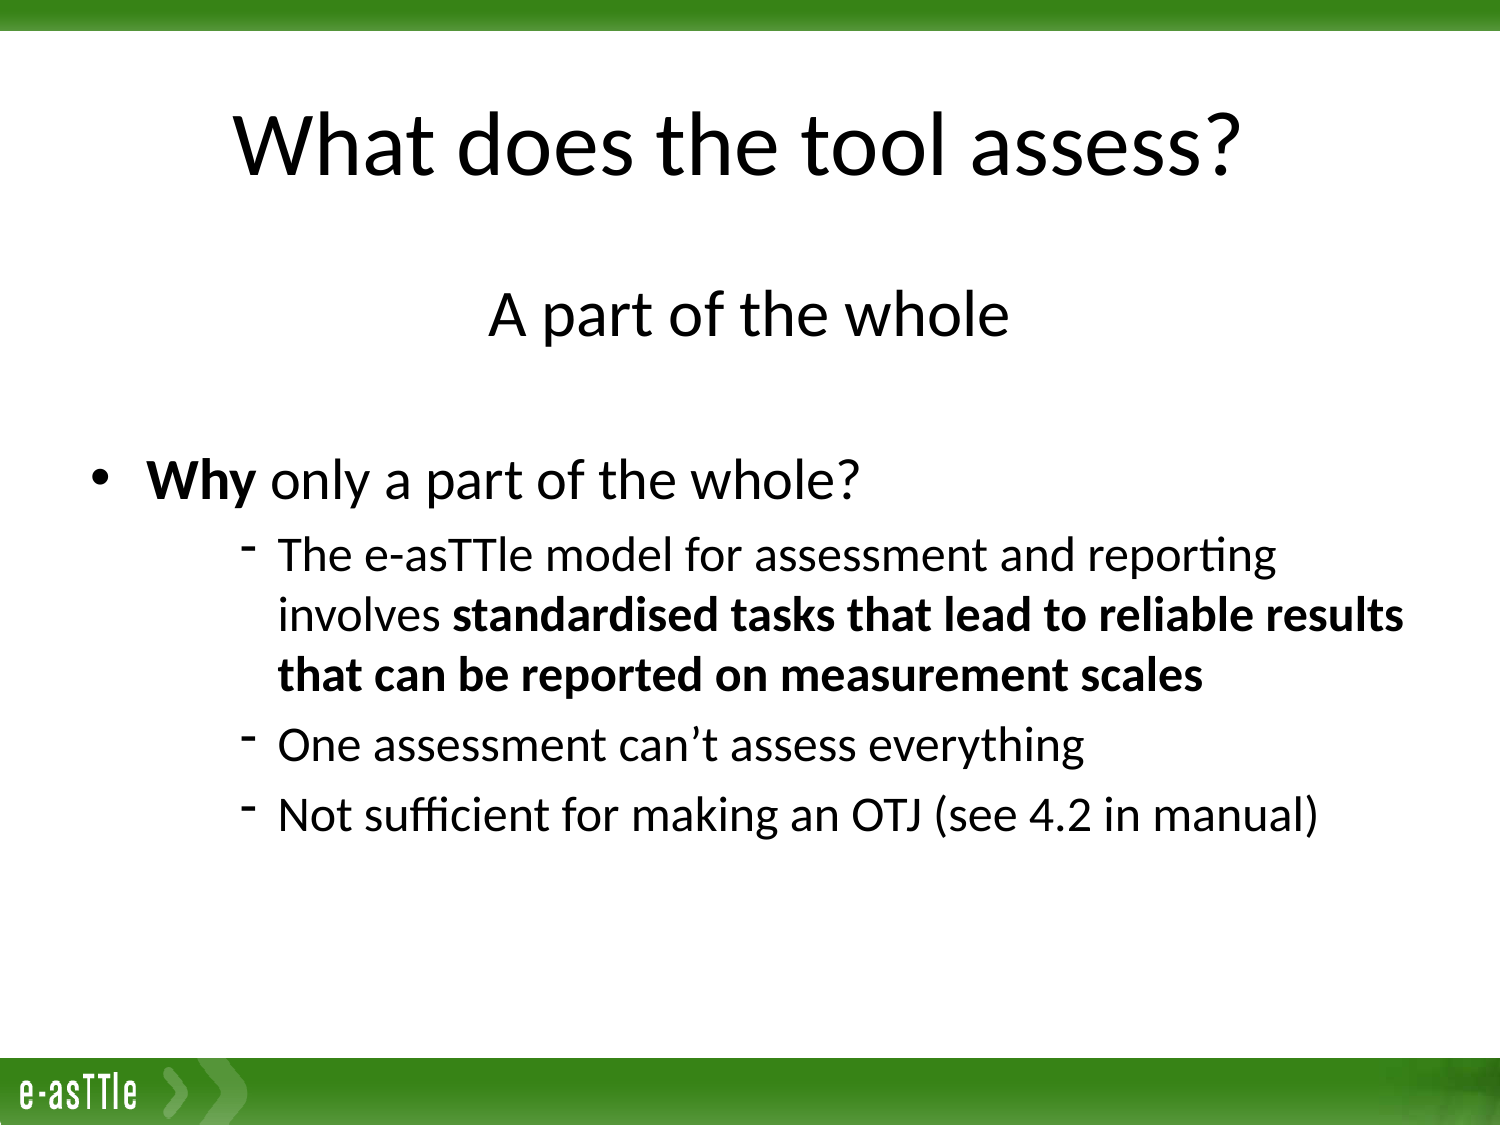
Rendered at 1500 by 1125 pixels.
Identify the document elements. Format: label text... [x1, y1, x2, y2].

picture [0, 0, 1500, 31]
title What does the tool assess? [75, 45, 1425, 233]
picture [0, 1058, 1500, 1125]
list A part of the whole Why only a part of the whole? The e-asTTle model for assessment and reporting involves standardised tasks that lead to reliable results that can be reported on measurement scales One assessment can’t assess everything Not sufficient for making an OTJ (see 4.2 in manual) [75, 262, 1425, 1005]
